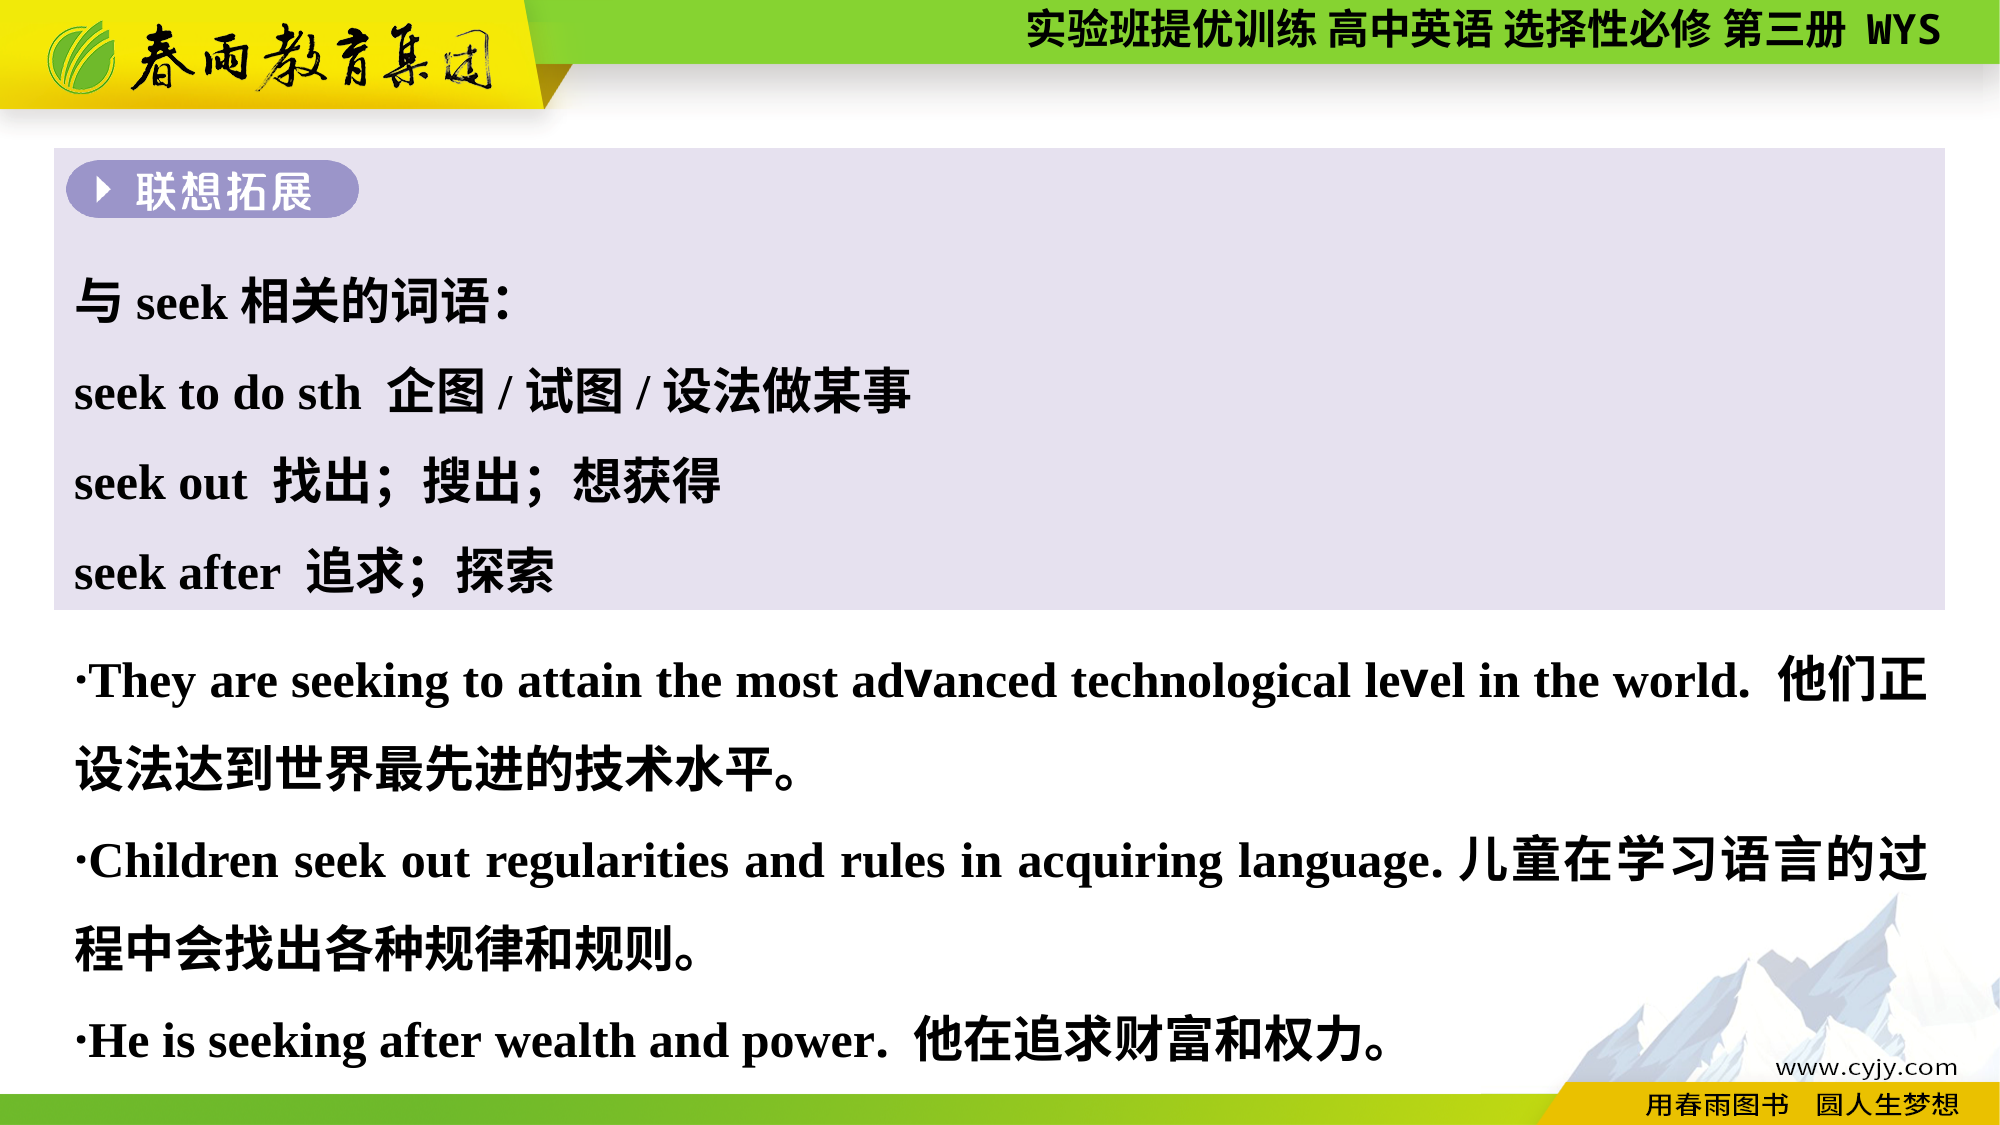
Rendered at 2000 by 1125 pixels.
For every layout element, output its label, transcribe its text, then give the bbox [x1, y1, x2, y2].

picture [0, 0, 2000, 1125]
text_box ·They are seeking to attain the most advanced technological level in the world. 他们正设法达到世界最先进的技术水平。 ·Children seek out regularities and rules in acquiring language.儿童在学习语言的过程中会找出各种规律和规则。 ·He is seeking after wealth and power. 他在追求财富和权力。 [59, 621, 1944, 1075]
